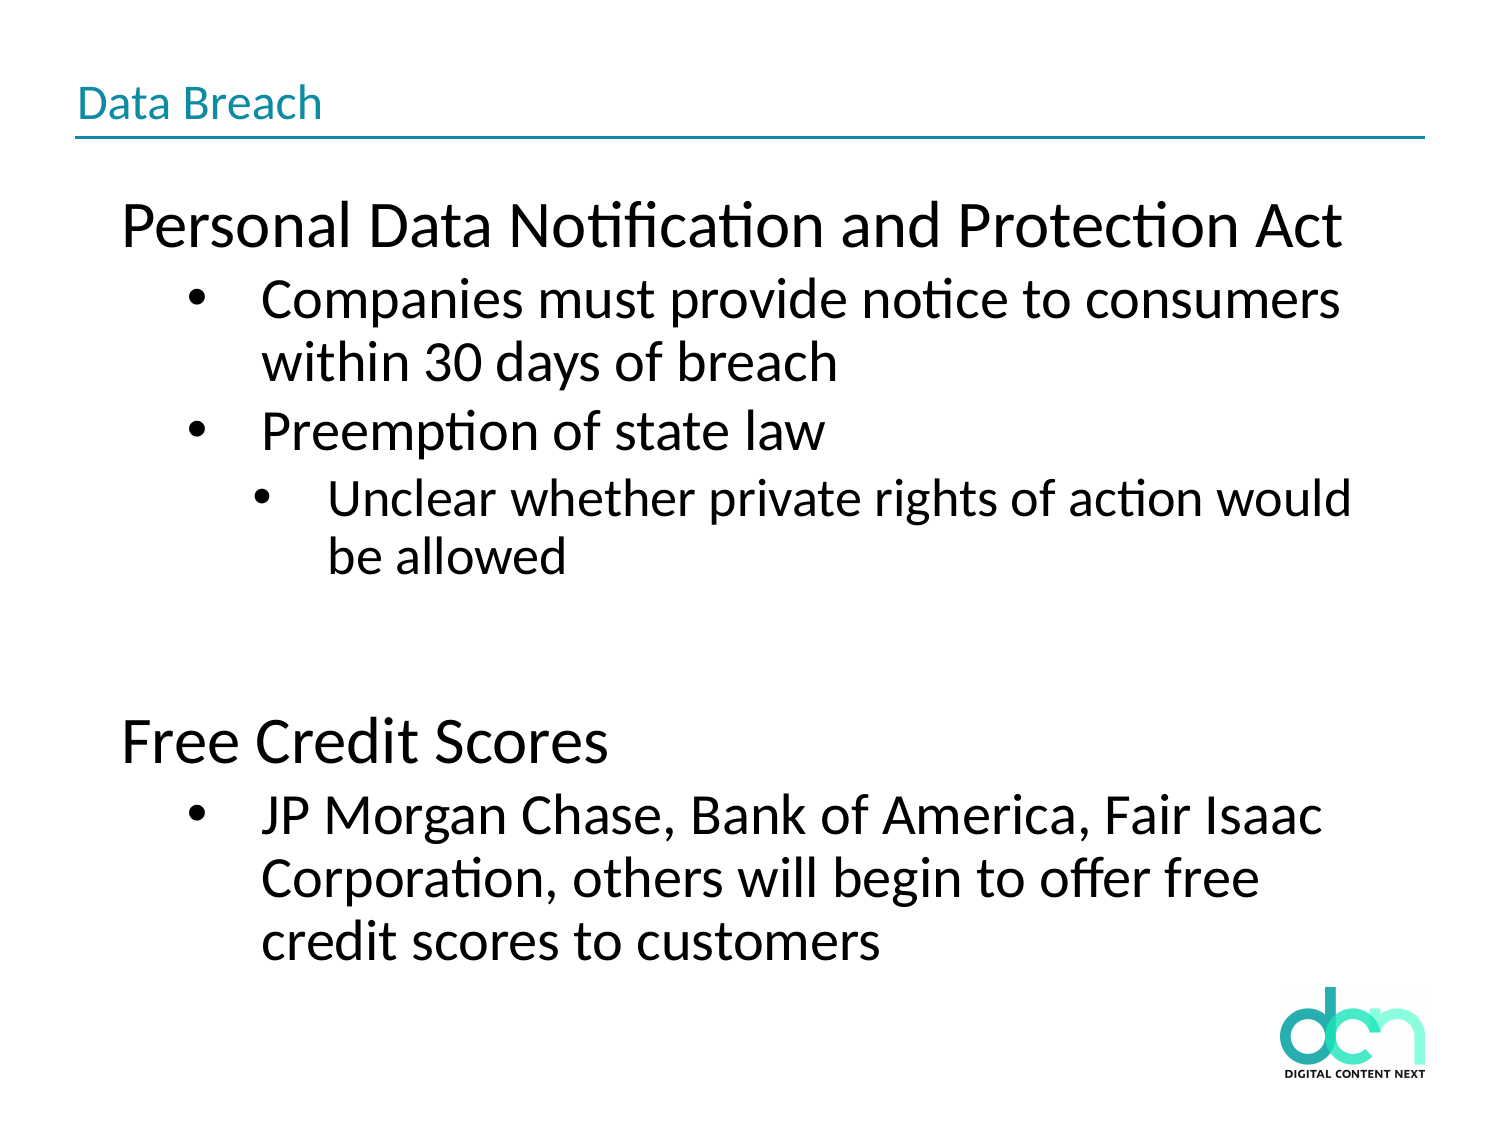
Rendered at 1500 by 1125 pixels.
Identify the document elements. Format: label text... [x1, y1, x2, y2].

picture [1280, 1040, 1425, 1078]
list Personal Data Notification and Protection Act Companies must provide notice to consumers within 30 days of breach Preemption of state law Unclear whether private rights of action would be allowed Free Credit Scores JP Morgan Chase, Bank of America, Fair Isaac Corporation, others will begin to offer free credit scores to customers [75, 174, 1425, 1040]
text_box Data Breach [62, 62, 1413, 138]
